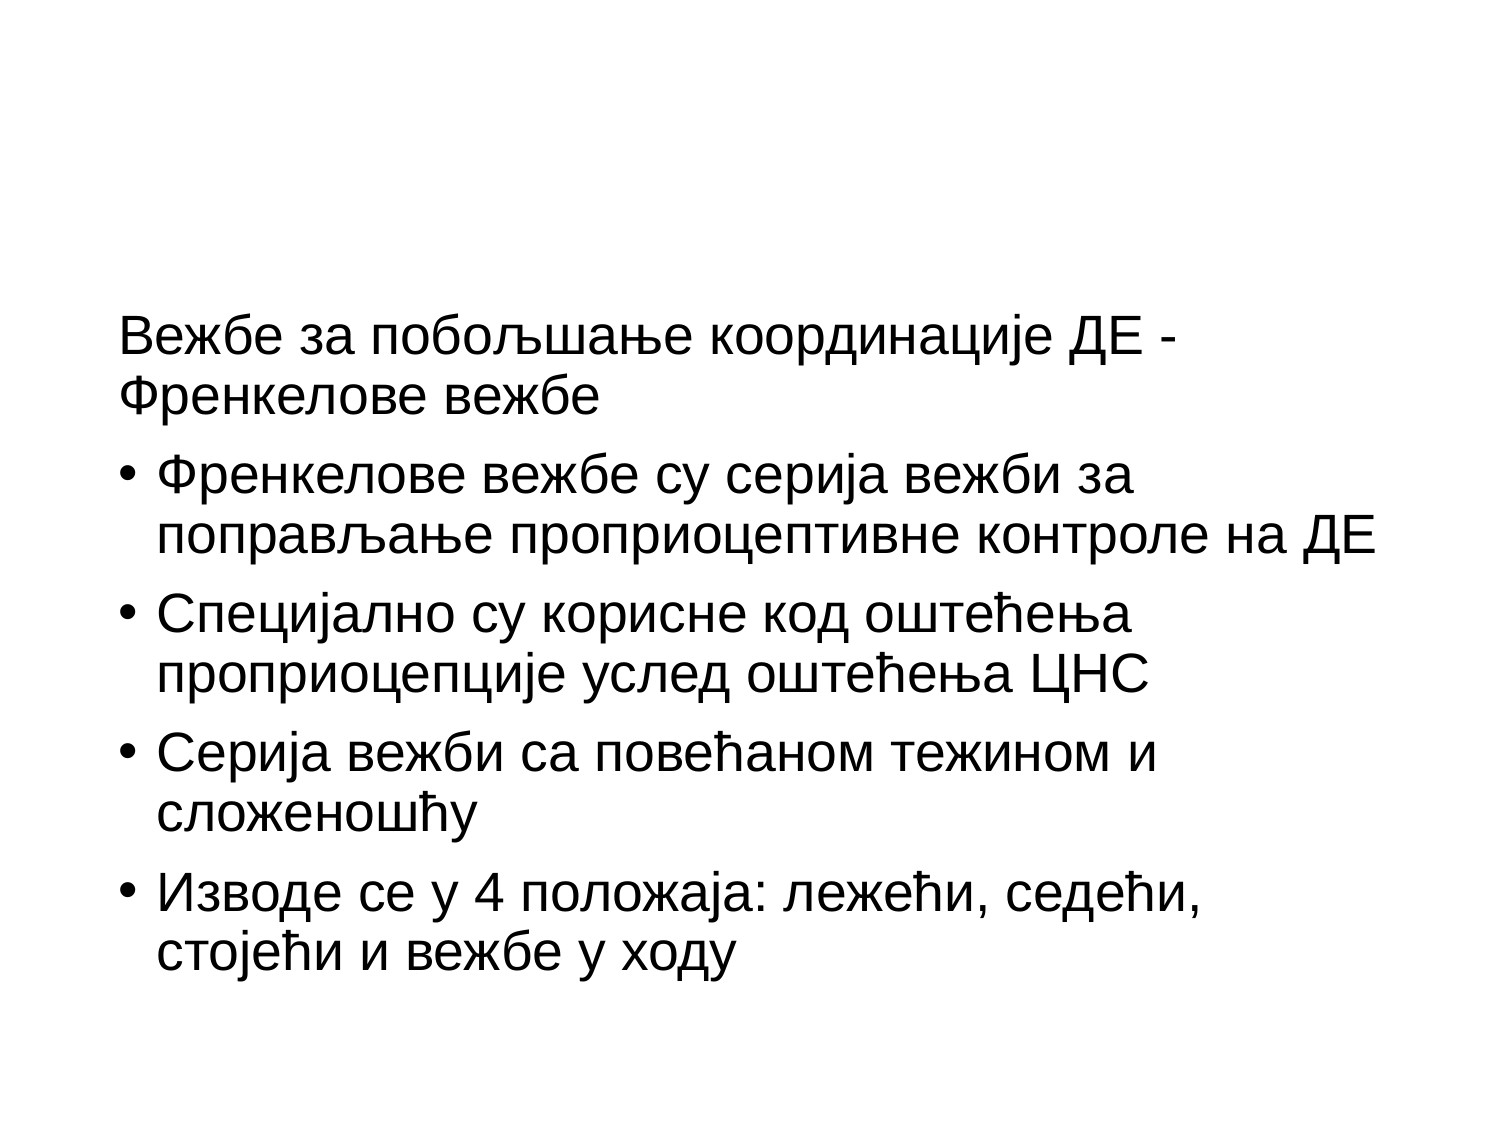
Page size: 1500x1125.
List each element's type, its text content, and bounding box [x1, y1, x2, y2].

list Вежбе за побољшање координације ДЕ -Френкелове вежбе Френкелове вежбе су серија вежби за поправљање проприоцептивне контроле на ДЕ Специјално су корисне код оштећења проприоцепције услед оштећења ЦНС Серија вежби са повећаном тежином и сложеношћу Изводе се у 4 положаја: лежећи, седећи, стојећи и вежбе у ходу [103, 299, 1397, 1014]
